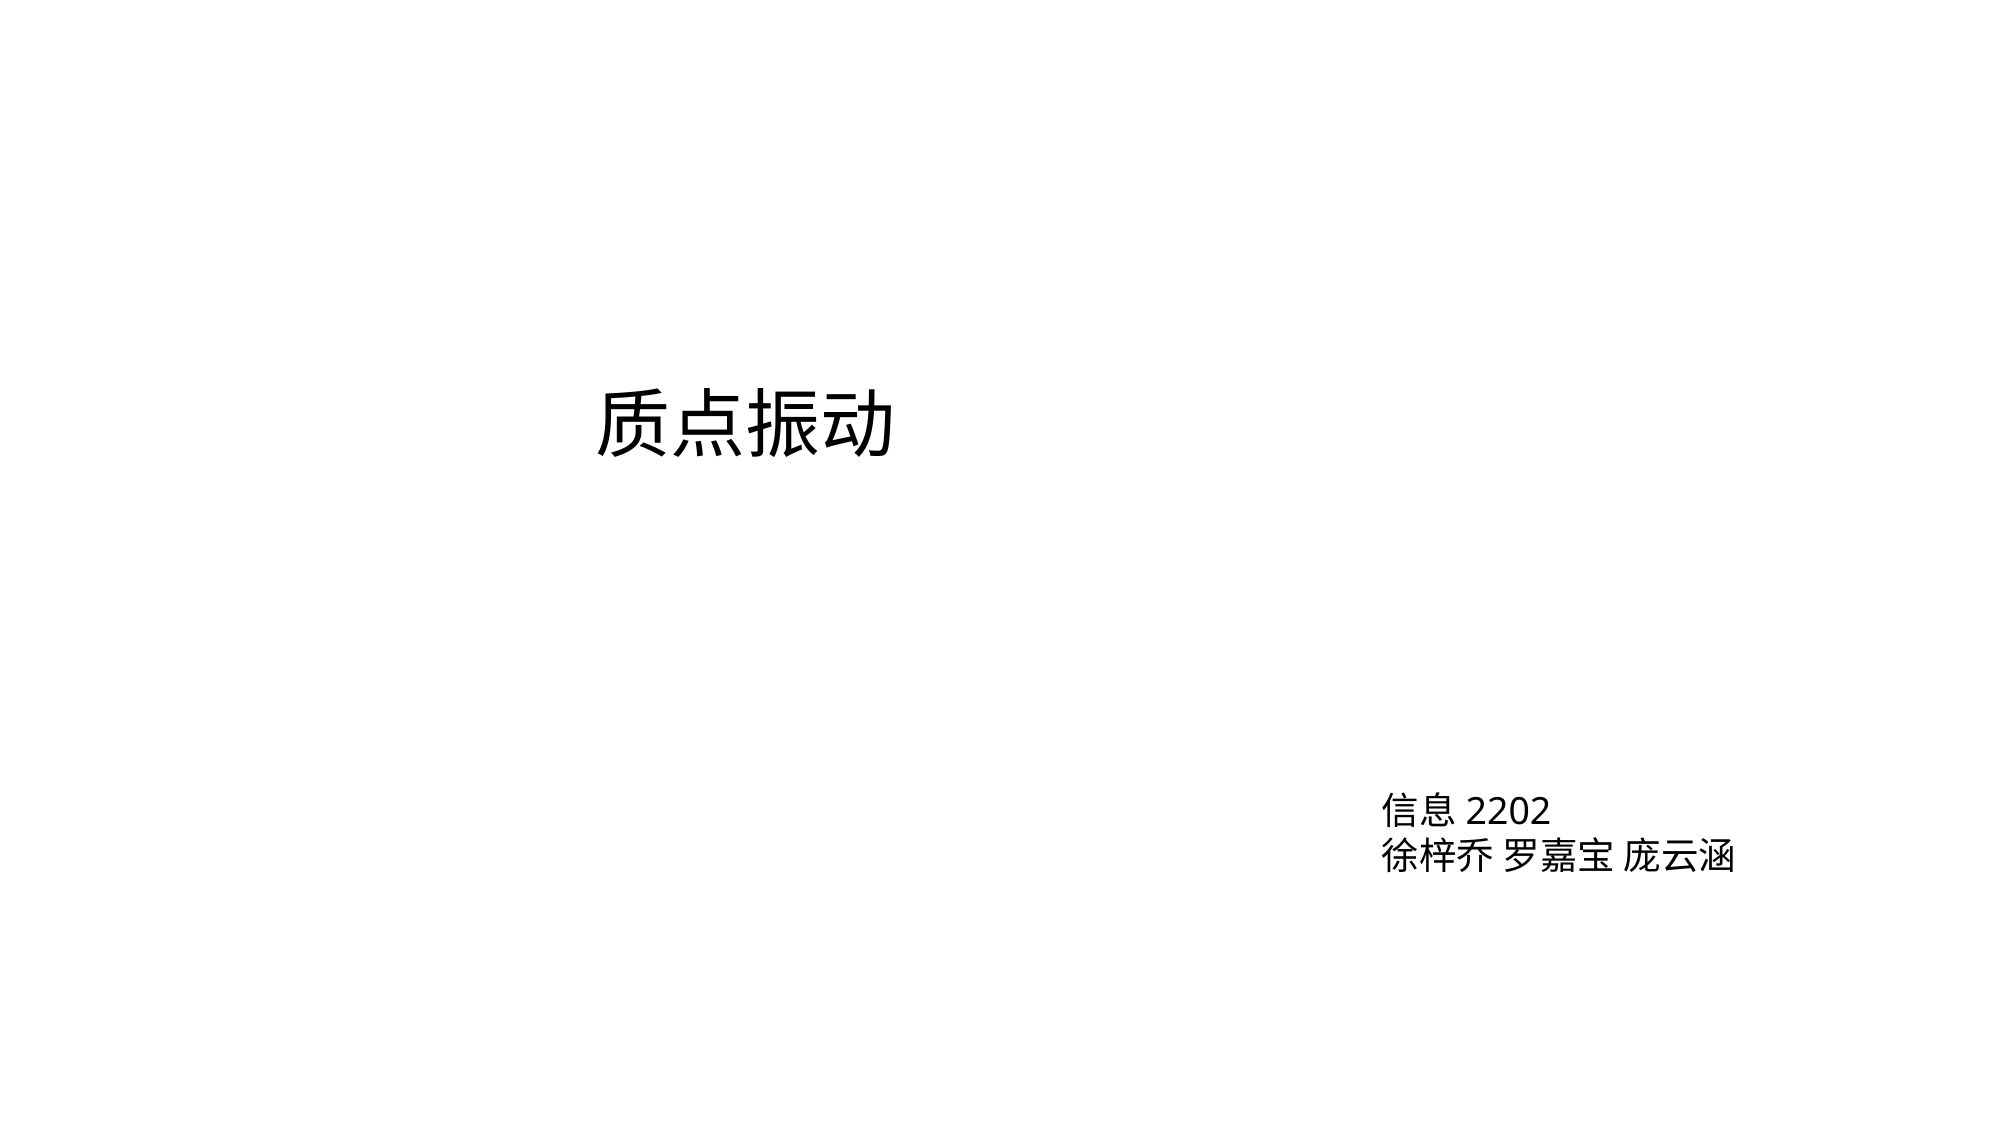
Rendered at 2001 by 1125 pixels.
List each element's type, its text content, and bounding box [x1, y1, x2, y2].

text_box 信息2202 徐梓乔 罗嘉宝 庞云涵 [1366, 779, 1786, 885]
text_box 质点振动 [580, 369, 1420, 475]
